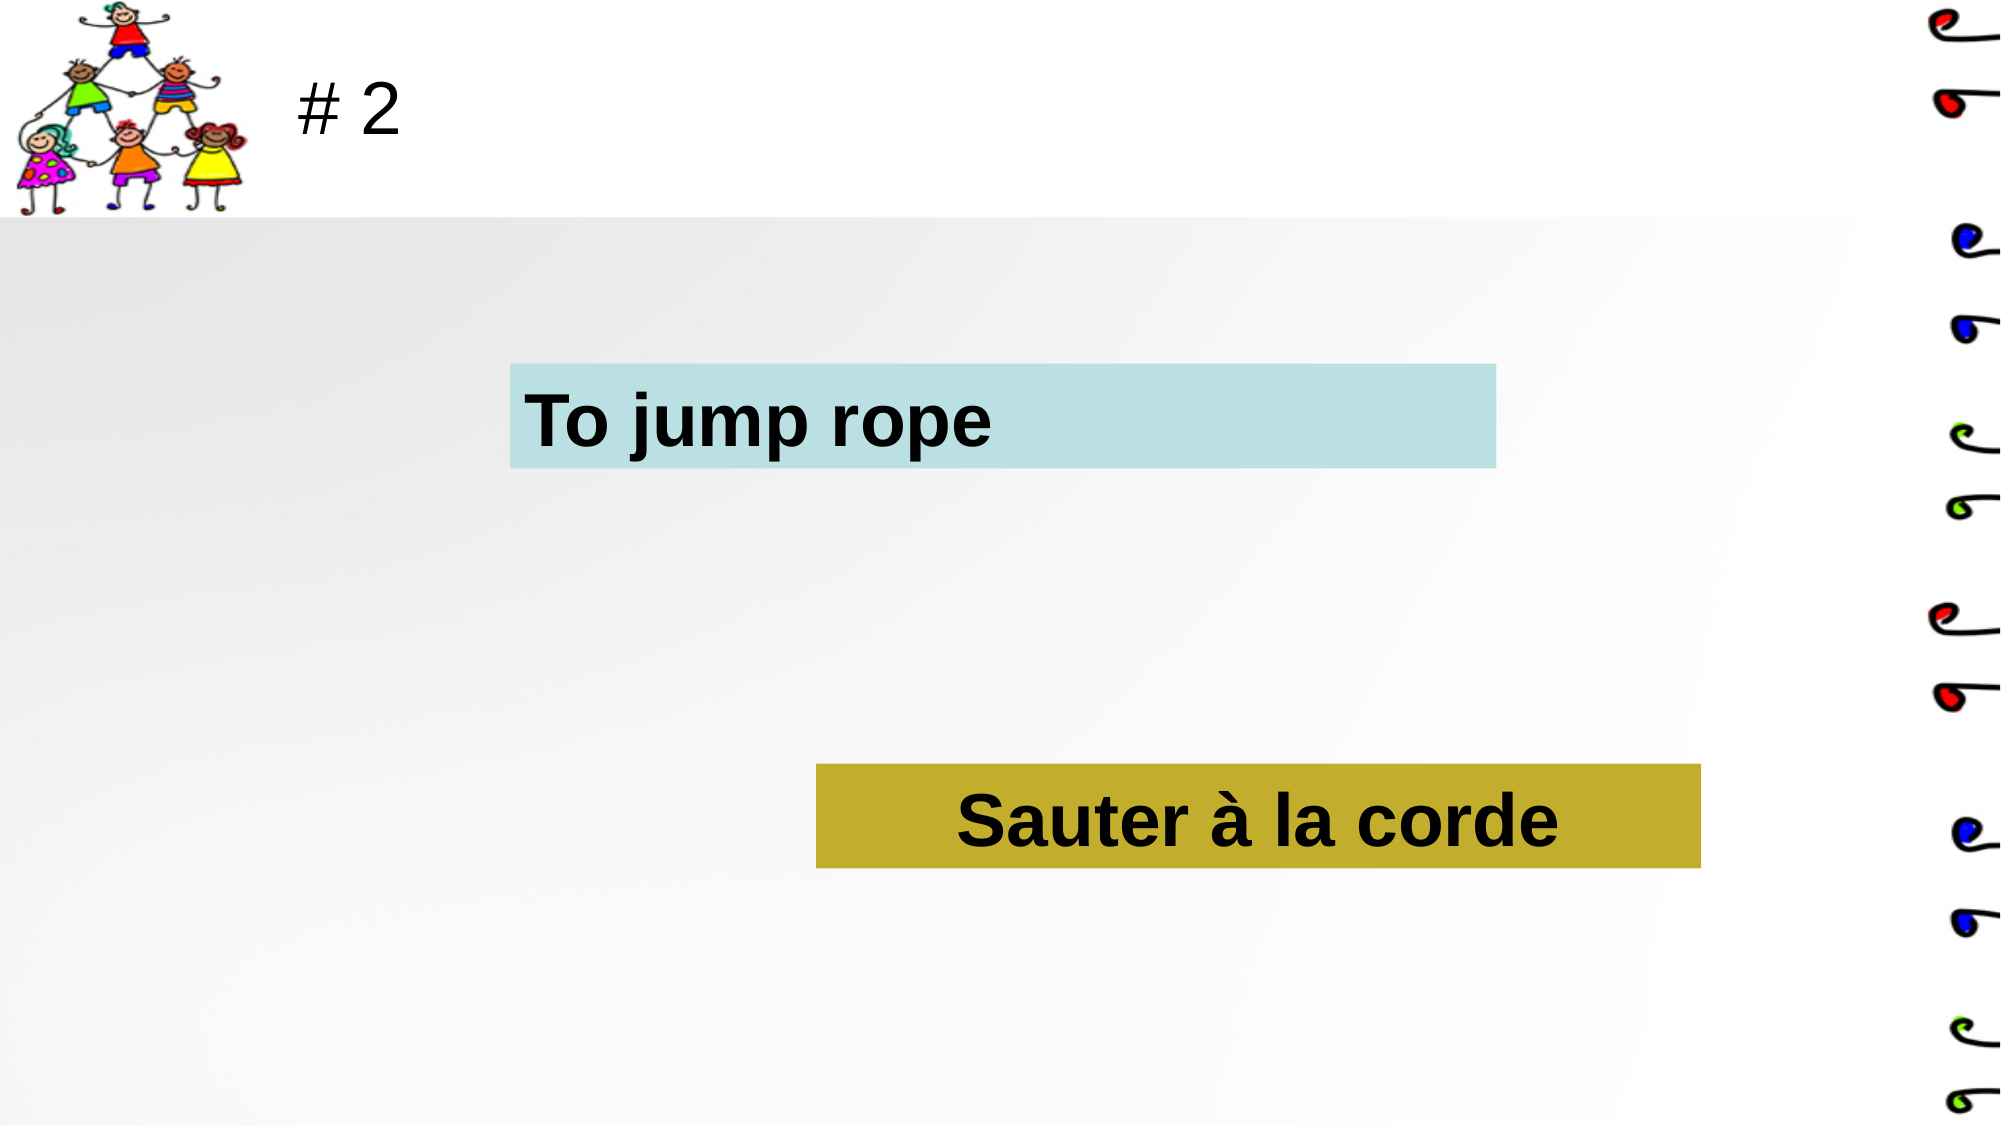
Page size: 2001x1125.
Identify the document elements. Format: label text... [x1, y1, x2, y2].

text_box Sauter à la corde [816, 763, 1702, 869]
text_box To jump rope [510, 363, 1497, 469]
title # 2 [283, 16, 1951, 192]
picture [0, 0, 2001, 1125]
